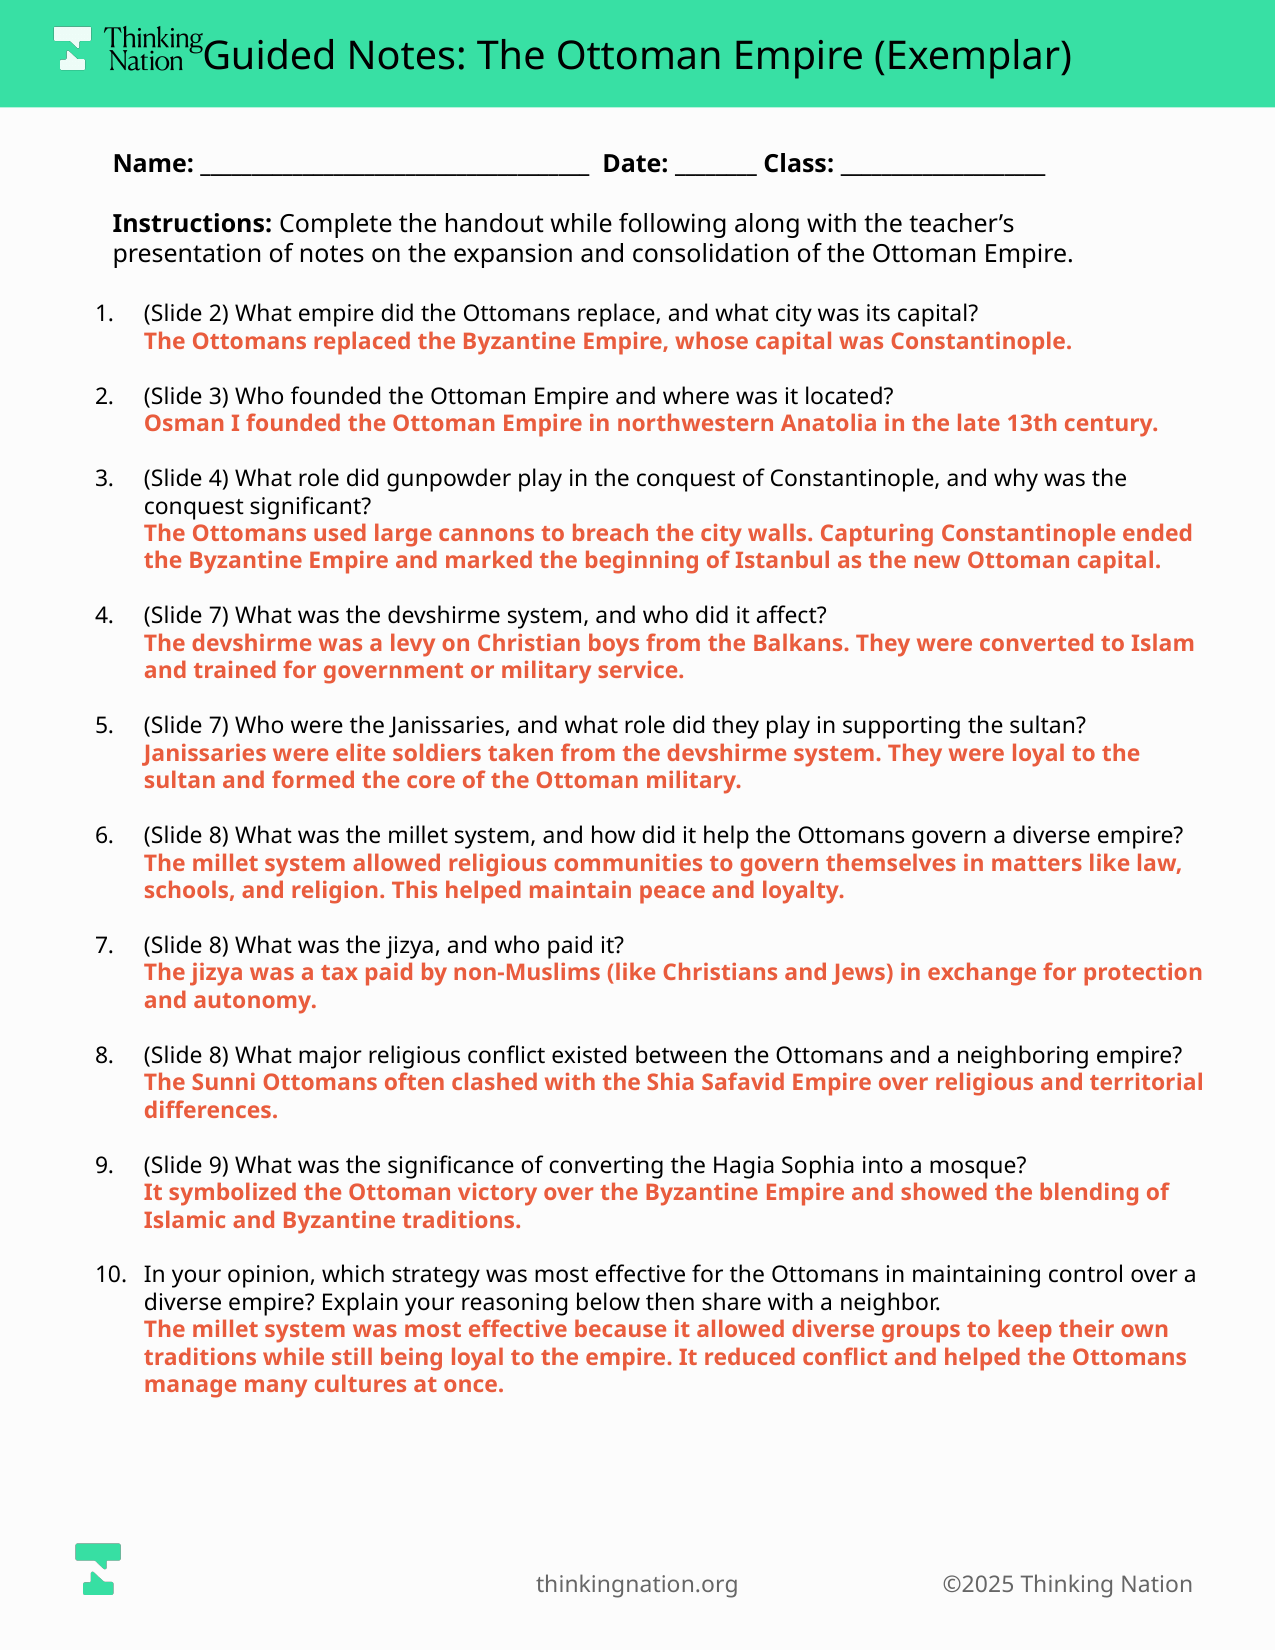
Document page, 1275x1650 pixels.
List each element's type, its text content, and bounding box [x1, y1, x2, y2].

picture [62, 1533, 134, 1605]
text_box (Slide 2) What empire did the Ottomans replace, and what city was its capital? The Ottomans replaced the Byzantine Empire, whose capital was Constantinople. (Slide 3) Who founded the Ottoman Empire and where was it located? Osman I founded the Ottoman Empire in northwestern Anatolia in the late 13th century. (Slide 4) What role did gunpowder play in the conquest of Constantinople, and why was the conquest significant? The Ottomans used large cannons to breach the city walls. Capturing Constantinople ended the Byzantine Empire and marked the beginning of Istanbul as the new Ottoman capital. (Slide 7) What was the devshirme system, and who did it affect? The devshirme was a levy on Christian boys from the Balkans. They were converted to Islam and trained for government or military service. (Slide 7) Who were the Janissaries, and what role did they play in supporting the sultan? Janissaries were elite soldiers taken from the devshirme system. They were loyal to the sultan and formed the core of the Ottoman military. (Slide 8) What was the millet system, and how did it help the Ottomans govern a diverse empire? The millet system allowed religious communities to govern themselves in matters like law, schools, and religion. This helped maintain peace and loyalty. (Slide 8) What was the jizya, and who paid it? The jizya was a tax paid by non-Muslims (like Christians and Jews) in exchange for protection and autonomy. (Slide 8) What major religious conflict existed between the Ottomans and a neighboring empire? The Sunni Ottomans often clashed with the Shia Safavid Empire over religious and territorial differences. (Slide 9) What was the significance of converting the Hagia Sophia into a mosque? It symbolized the Ottoman victory over the Byzantine Empire and showed the blending of Islamic and Byzantine traditions. In your opinion, which strategy was most effective for the Ottomans in maintaining control over a diverse empire? Explain your reasoning below then share with a neighbor. The millet system was most effective because it allowed diverse groups to keep their own traditions while still being loyal to the empire. It reduced conflict and helped the Ottomans manage many cultures at once. [53, 283, 1229, 1534]
text_box Name: ______________________________________ Date: ________ Class: ____________________ Instructions: Complete the handout while following along with the teacher’s presentation of notes on the expansion and consolidation of the Ottoman Empire. [97, 132, 1178, 283]
picture [36, 12, 208, 84]
text_box ©2025 Thinking Nation [907, 1553, 1210, 1605]
text_box Guided Notes: The Ottoman Empire (Exemplar) [0, 0, 1275, 108]
text_box thinkingnation.org [486, 1553, 789, 1605]
